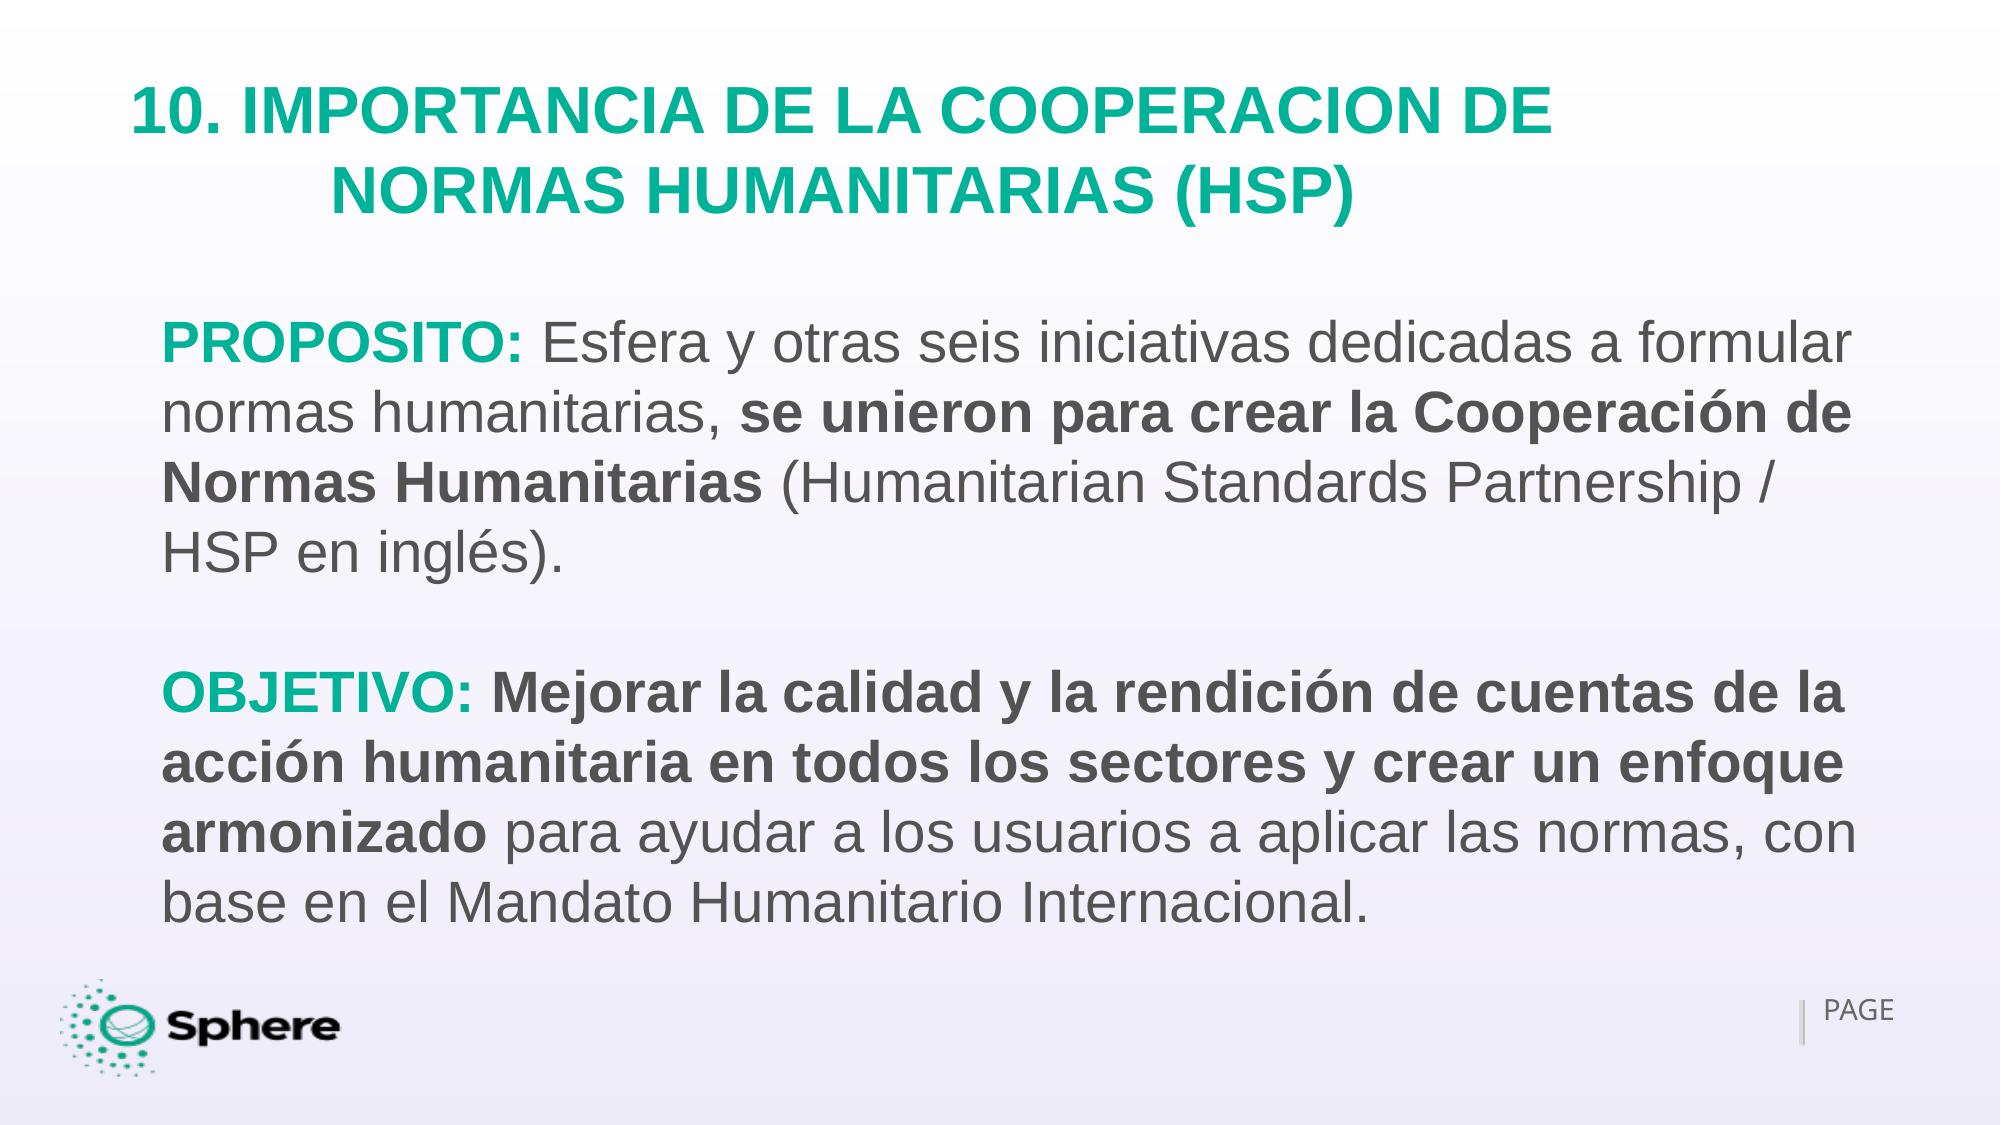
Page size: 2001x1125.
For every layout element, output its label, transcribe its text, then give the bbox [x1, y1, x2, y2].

picture [1799, 1000, 1808, 1047]
title 10. IMPORTANCIA DE LA COOPERACION DE NORMAS HUMANITARIAS (HSP) [95, 93, 1592, 201]
text_box PROPOSITO: Esfera y otras seis iniciativas dedicadas a formular normas humanitarias, se unieron para crear la Cooperación de Normas Humanitarias (Humanitarian Standards Partnership / HSP en inglés). OBJETIVO: Mejorar la calidad y la rendición de cuentas de la acción humanitaria en todos los sectores y crear un enfoque armonizado para ayudar a los usuarios a aplicar las normas, con base en el Mandato Humanitario Internacional. [146, 297, 1919, 942]
picture [60, 979, 342, 1078]
